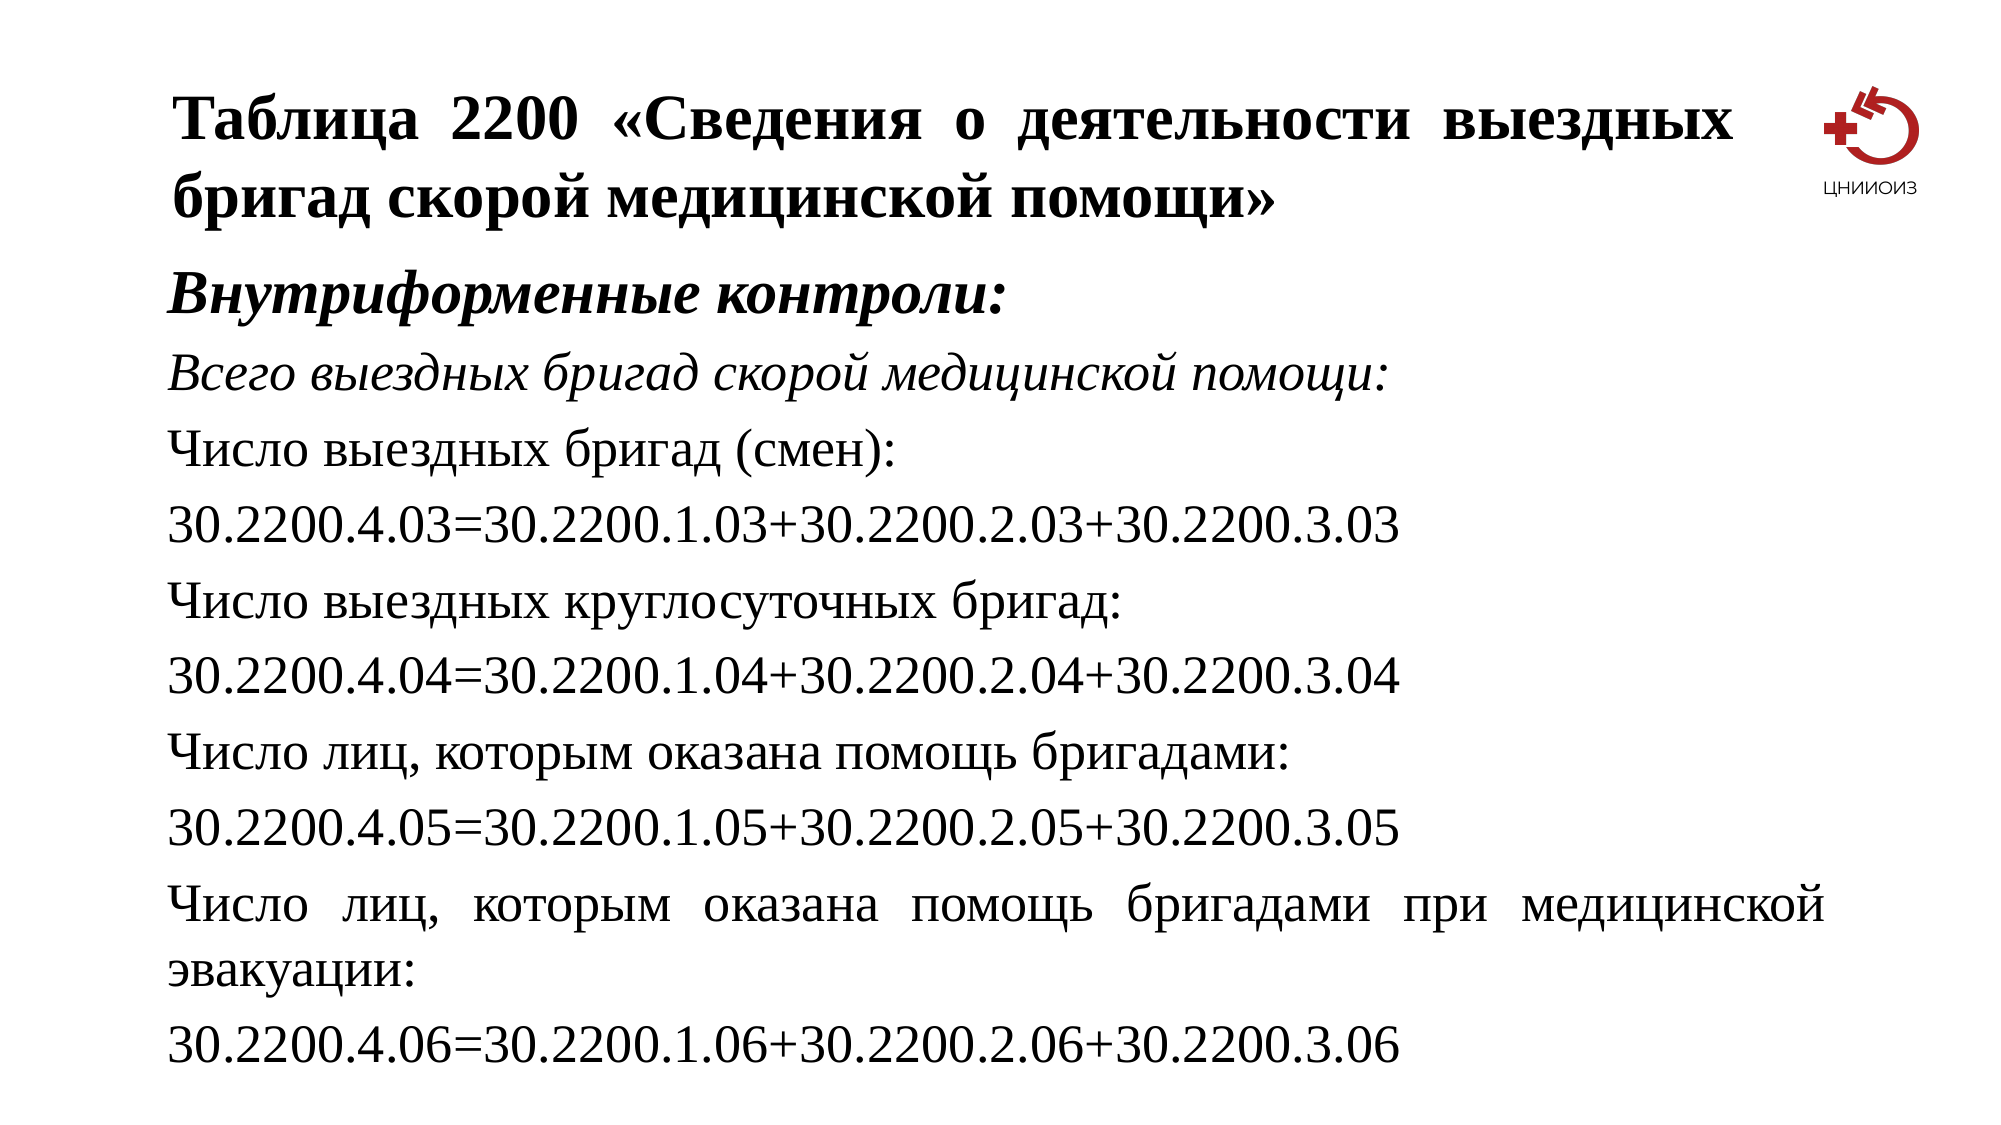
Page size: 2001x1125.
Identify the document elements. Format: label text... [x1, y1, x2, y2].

list Внутриформенные контроли: Всего выездных бригад скорой медицинской помощи: Число выездных бригад (смен): 30.2200.4.03=30.2200.1.03+30.2200.2.03+30.2200.3.03 Число выездных круглосуточных бригад: 30.2200.4.04=30.2200.1.04+30.2200.2.04+30.2200.3.04 Число лиц, которым оказана помощь бригадами: 30.2200.4.05=30.2200.1.05+30.2200.2.05+30.2200.3.05 Число лиц, которым оказана помощь бригадами при медицинской эвакуации: 30.2200.4.06=30.2200.1.06+30.2200.2.06+30.2200.3.06 [94, 243, 1843, 1118]
picture [1824, 86, 1919, 197]
title Таблица 2200 «Сведения о деятельности выездных бригад скорой медицинской помощи» [157, 38, 1750, 243]
